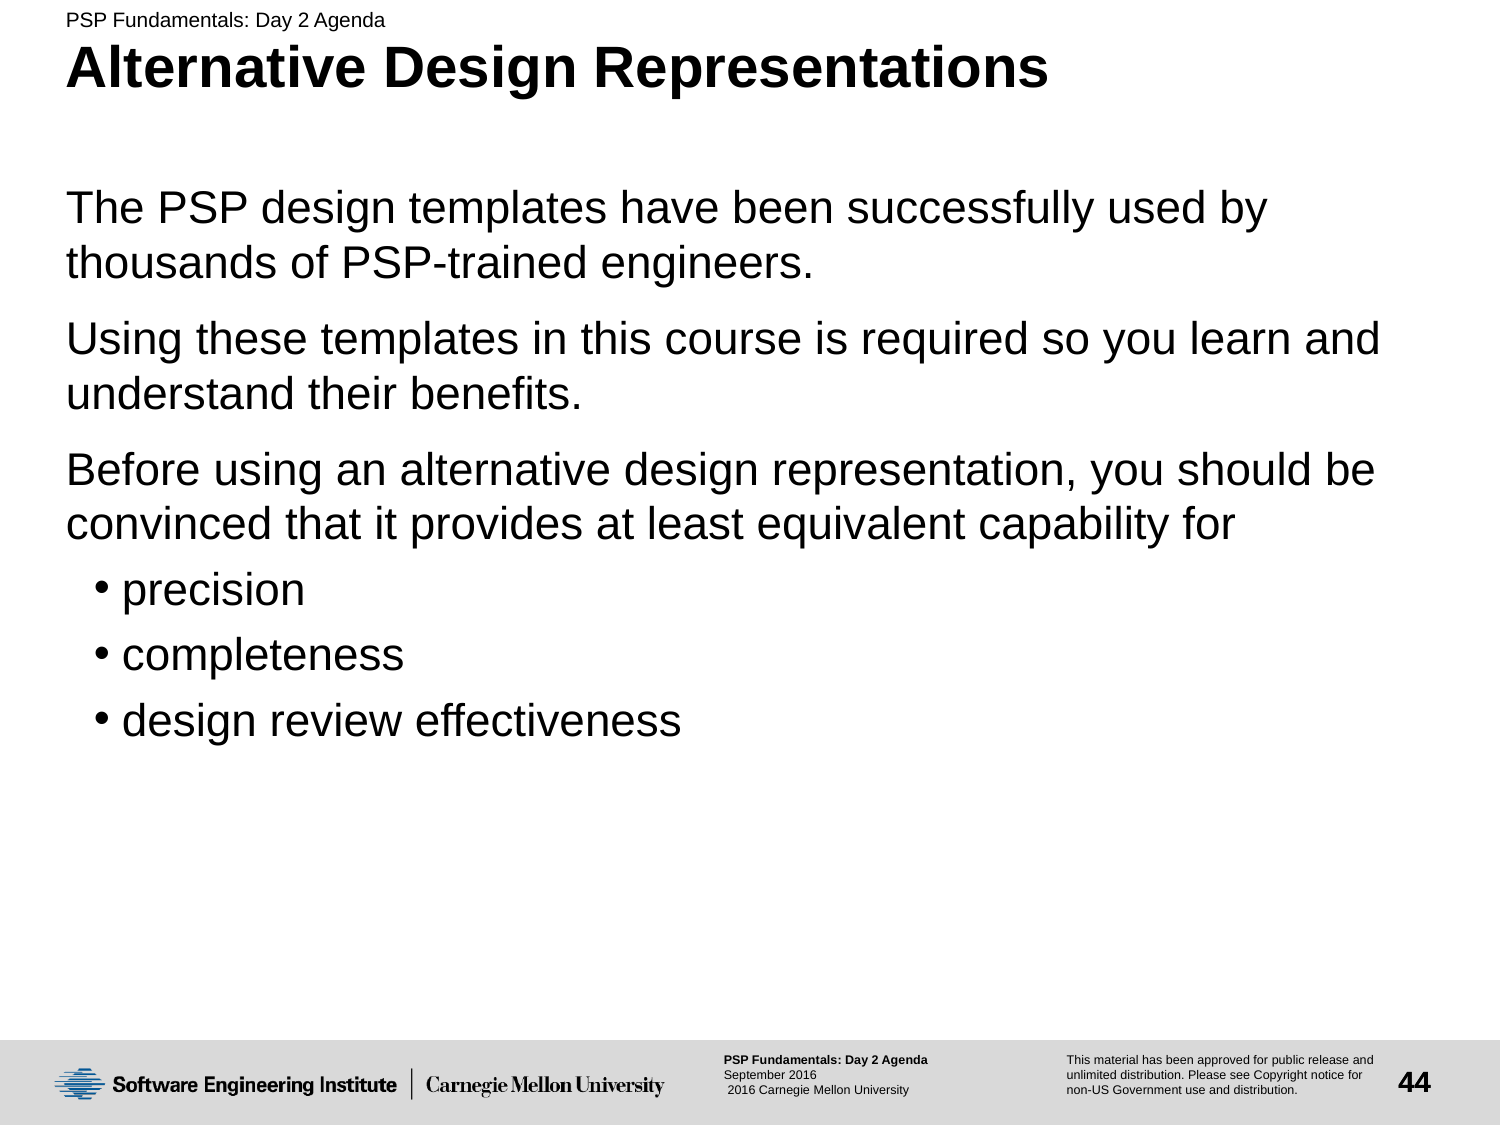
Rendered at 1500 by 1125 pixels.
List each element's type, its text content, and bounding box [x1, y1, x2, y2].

picture [46, 1061, 673, 1104]
list The PSP design templates have been successfully used by thousands of PSP-trained engineers. Using these templates in this course is required so you learn and understand their benefits. Before using an alternative design representation, you should be convinced that it provides at least equivalent capability for precision completeness design review effectiveness [65, 177, 1431, 1000]
title Alternative Design Representations [65, 37, 1430, 148]
